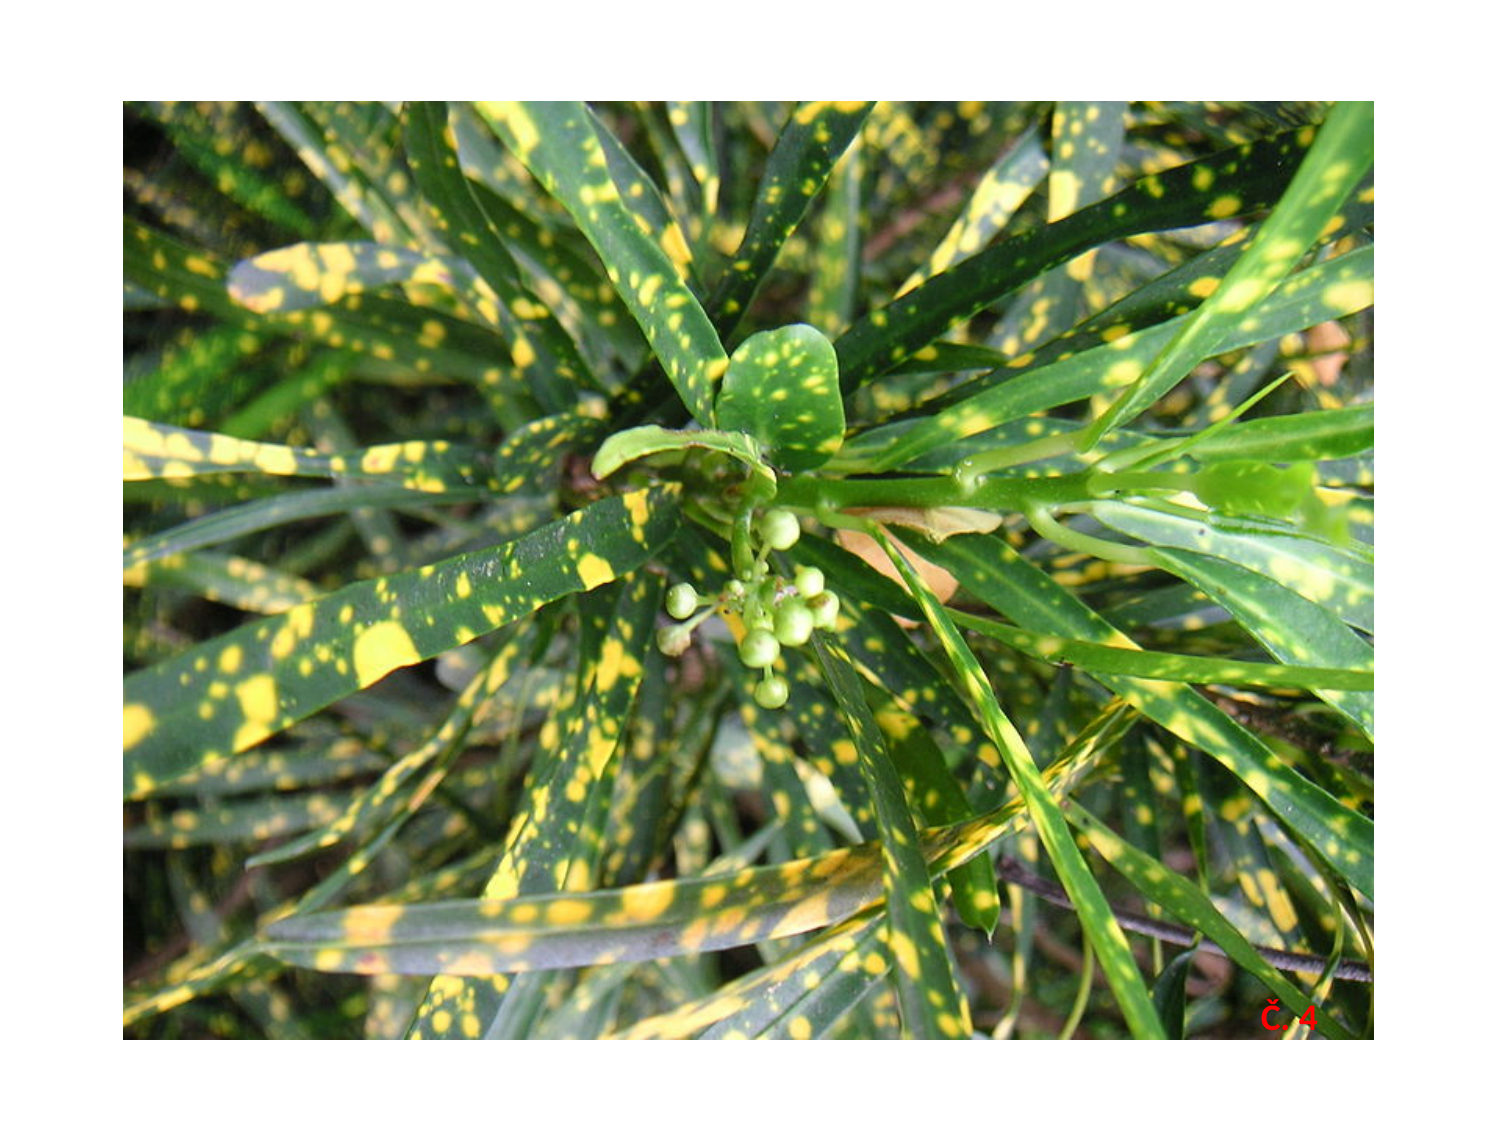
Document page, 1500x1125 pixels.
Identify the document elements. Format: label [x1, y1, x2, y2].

picture [123, 101, 1375, 1040]
